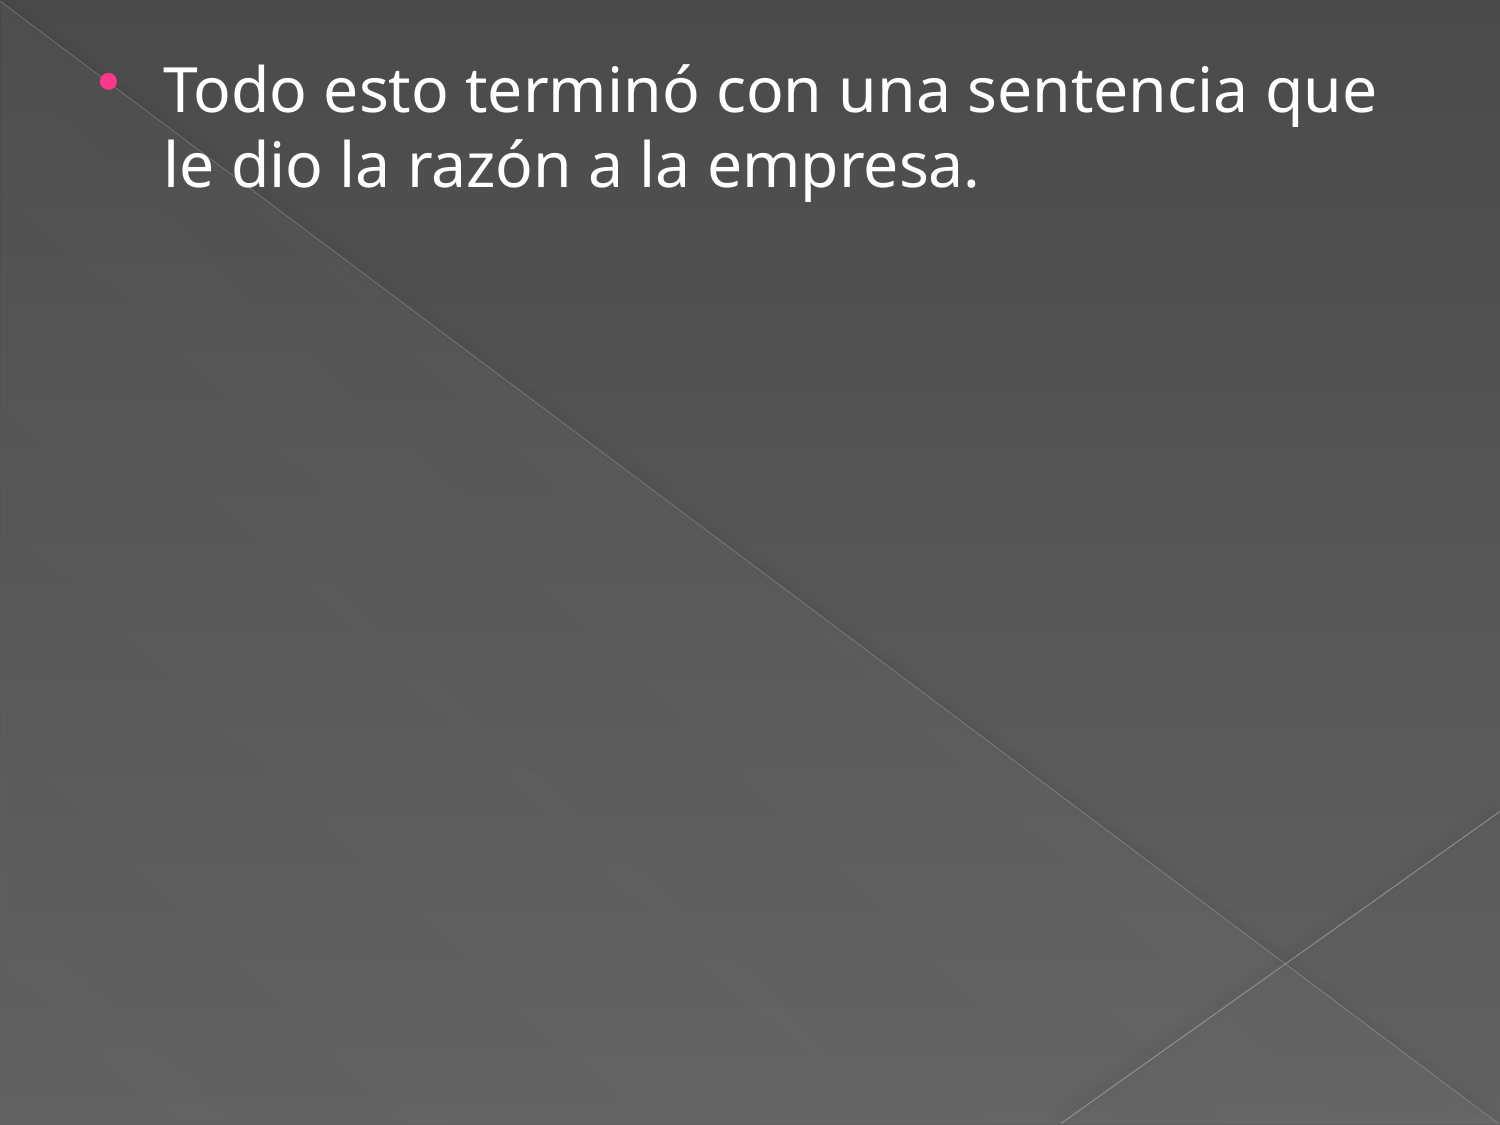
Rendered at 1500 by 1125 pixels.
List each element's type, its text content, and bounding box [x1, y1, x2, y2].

list Todo esto terminó con una sentencia que le dio la razón a la empresa. [75, 42, 1425, 1059]
